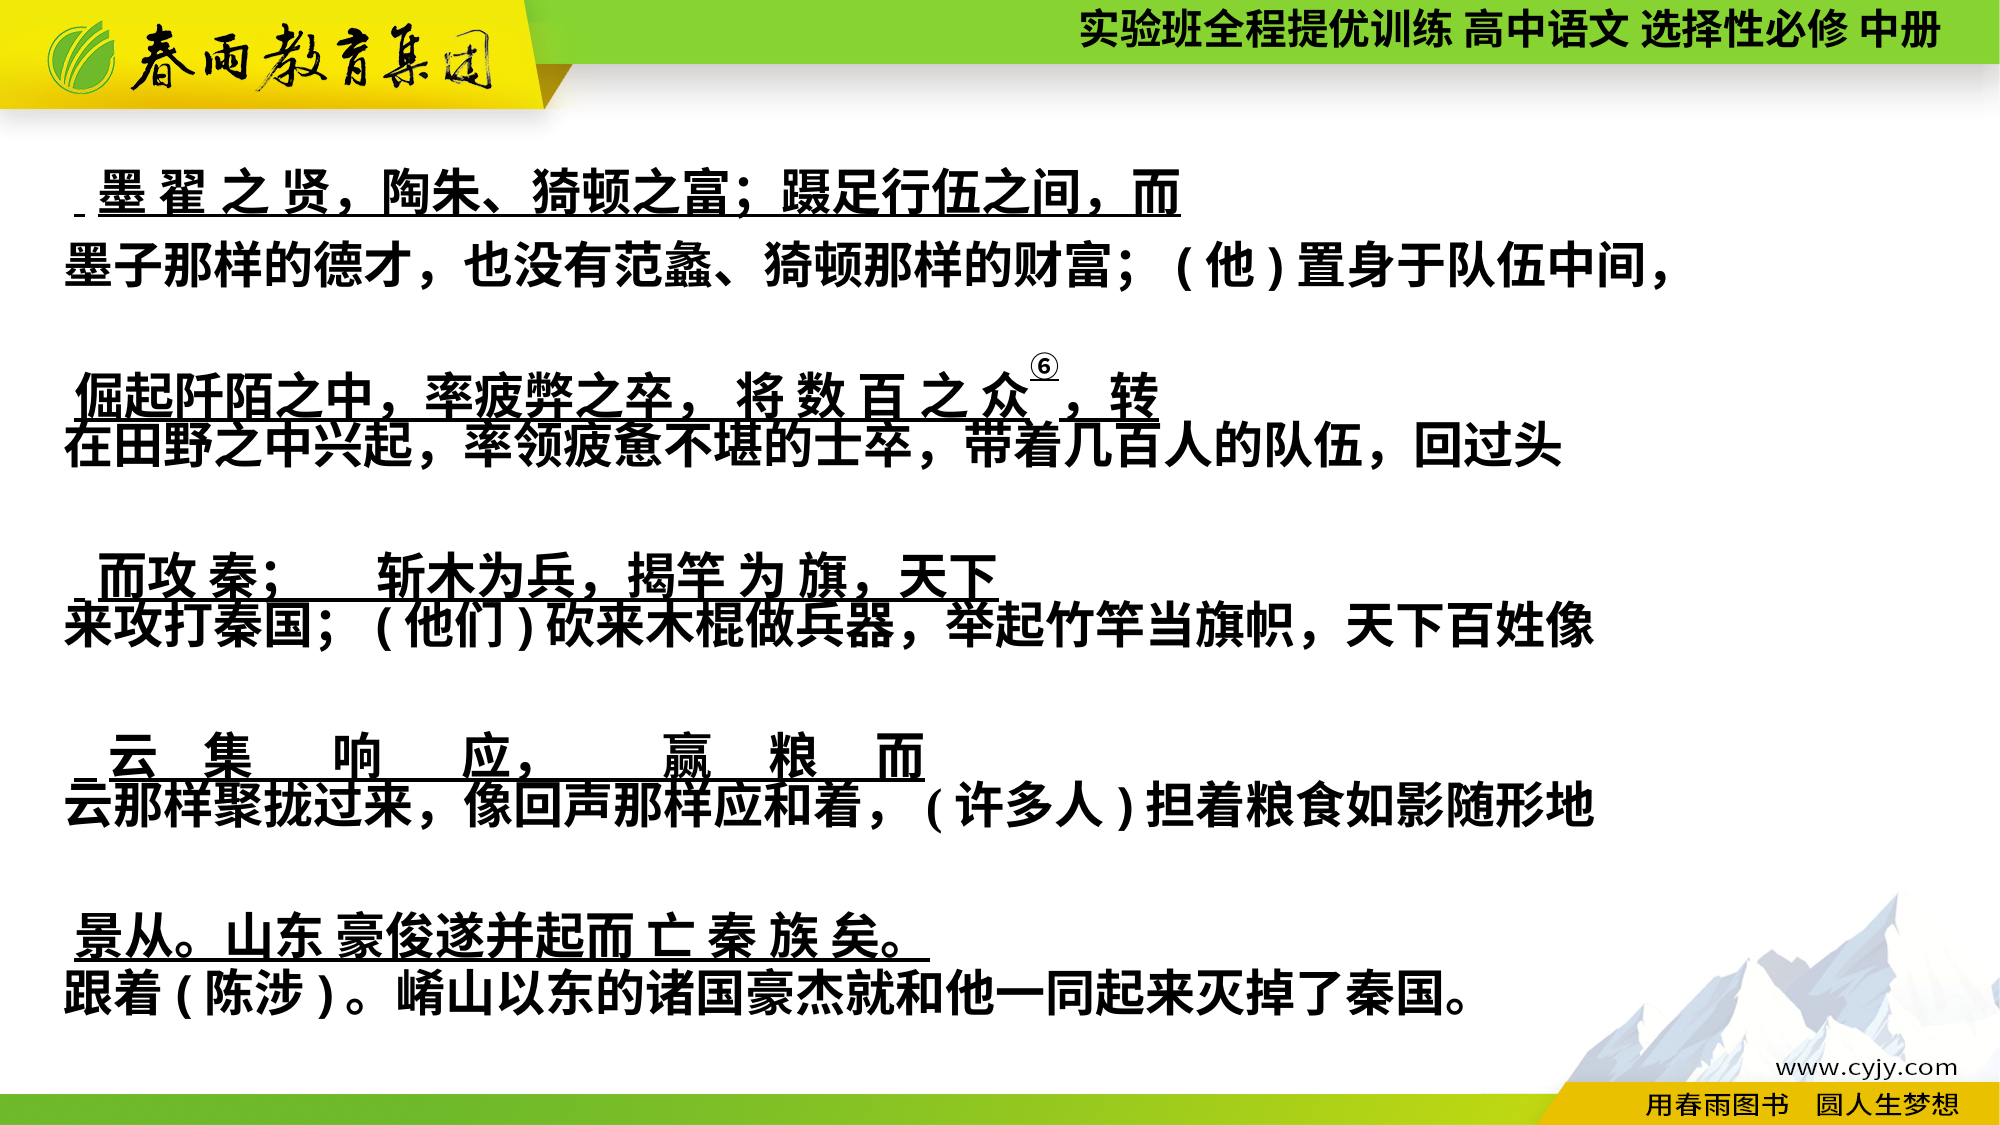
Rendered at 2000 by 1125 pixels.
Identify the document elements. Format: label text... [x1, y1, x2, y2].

picture [0, 0, 2000, 1125]
text_box 墨子那样的德才，也没有范蠡、猗顿那样的财富；(他)置身于队伍中间， 在田野之中兴起，率领疲惫不堪的士卒，带着几百人的队伍，回过头 来攻打秦国；(他们)砍来木棍做兵器，举起竹竿当旗帜，天下百姓像 云那样聚拢过来，像回声那样应和着，(许多人)担着粮食如影随形地 跟着(陈涉)。崤山以东的诸国豪杰就和他一同起来灭掉了秦国。 [48, 196, 1933, 1029]
